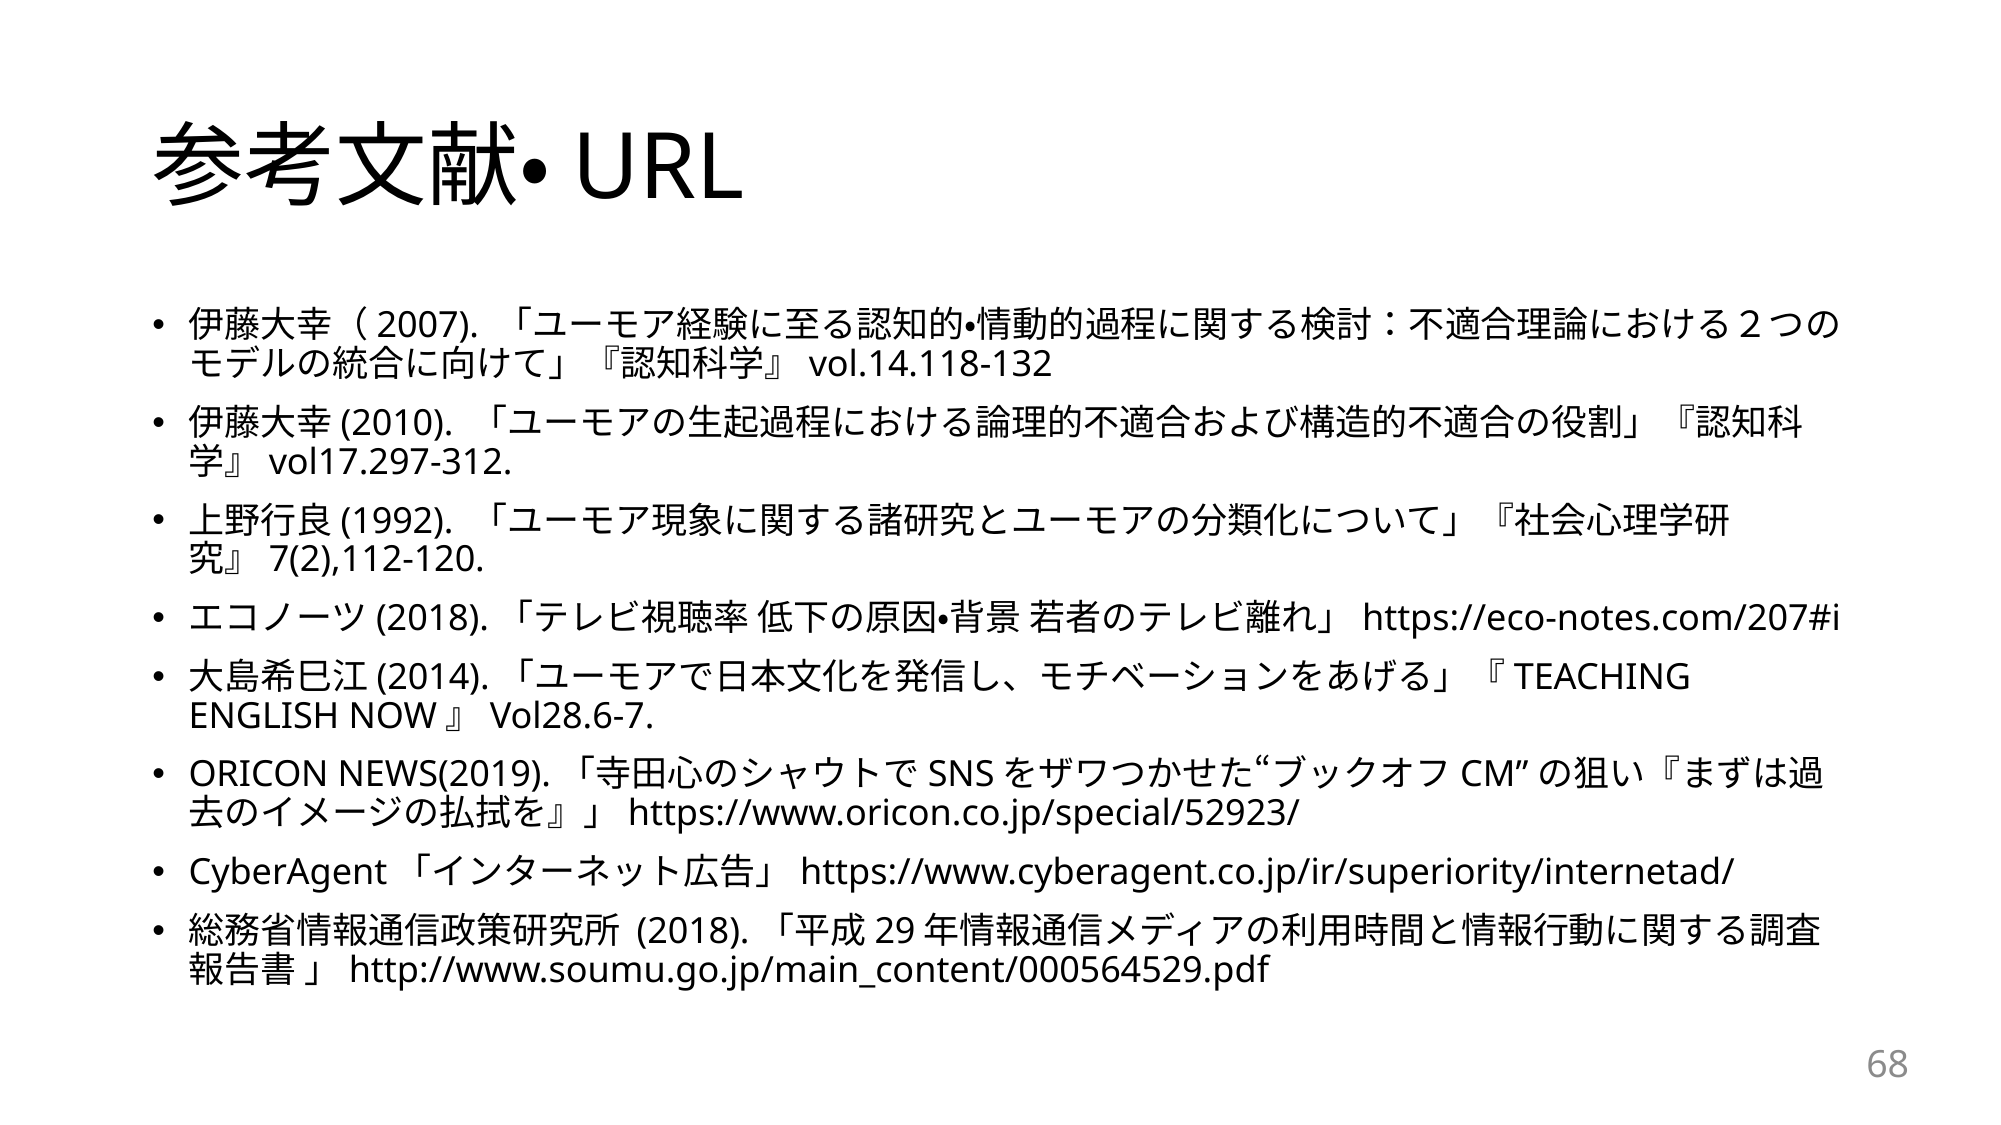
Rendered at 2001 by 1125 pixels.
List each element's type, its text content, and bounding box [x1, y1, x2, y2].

title 参考文献・URL [137, 59, 1863, 278]
list 伊藤大幸（2007). 「ユーモア経験に至る認知的・情動的過程に関する検討：不適合理論における２つのモデルの統合に向けて」『認知科学』vol.14.118-132 伊藤大幸(2010). 「ユーモアの生起過程における論理的不適合および構造的不適合の役割」『認知科学』vol17.297-312. 上野行良(1992). 「ユーモア現象に関する諸研究とユーモアの分類化について」『社会心理学研究』7(2),112-120. エコノーツ(2018).「テレビ視聴率 低下の原因・背景 若者のテレビ離れ」https://eco-notes.com/207#i 大島希巳江(2014).「ユーモアで日本文化を発信し、モチベーションをあげる」『TEACHING ENGLISH NOW』Vol28.6-7. ORICON NEWS(2019).「寺田心のシャウトでSNSをザワつかせた“ブックオフCM”の狙い『まずは過去のイメージの払拭を』」https://www.oricon.co.jp/special/52923/ CyberAgent「インターネット広告」https://www.cyberagent.co.jp/ir/superiority/internetad/ 総務省情報通信政策研究所 (2018).「平成29年情報通信メディアの利用時間と情報行動に関する調査報告書 」http://www.soumu.go.jp/main_content/000564529.pdf [137, 299, 1863, 1014]
slide_number 68 [1474, 1035, 1925, 1096]
